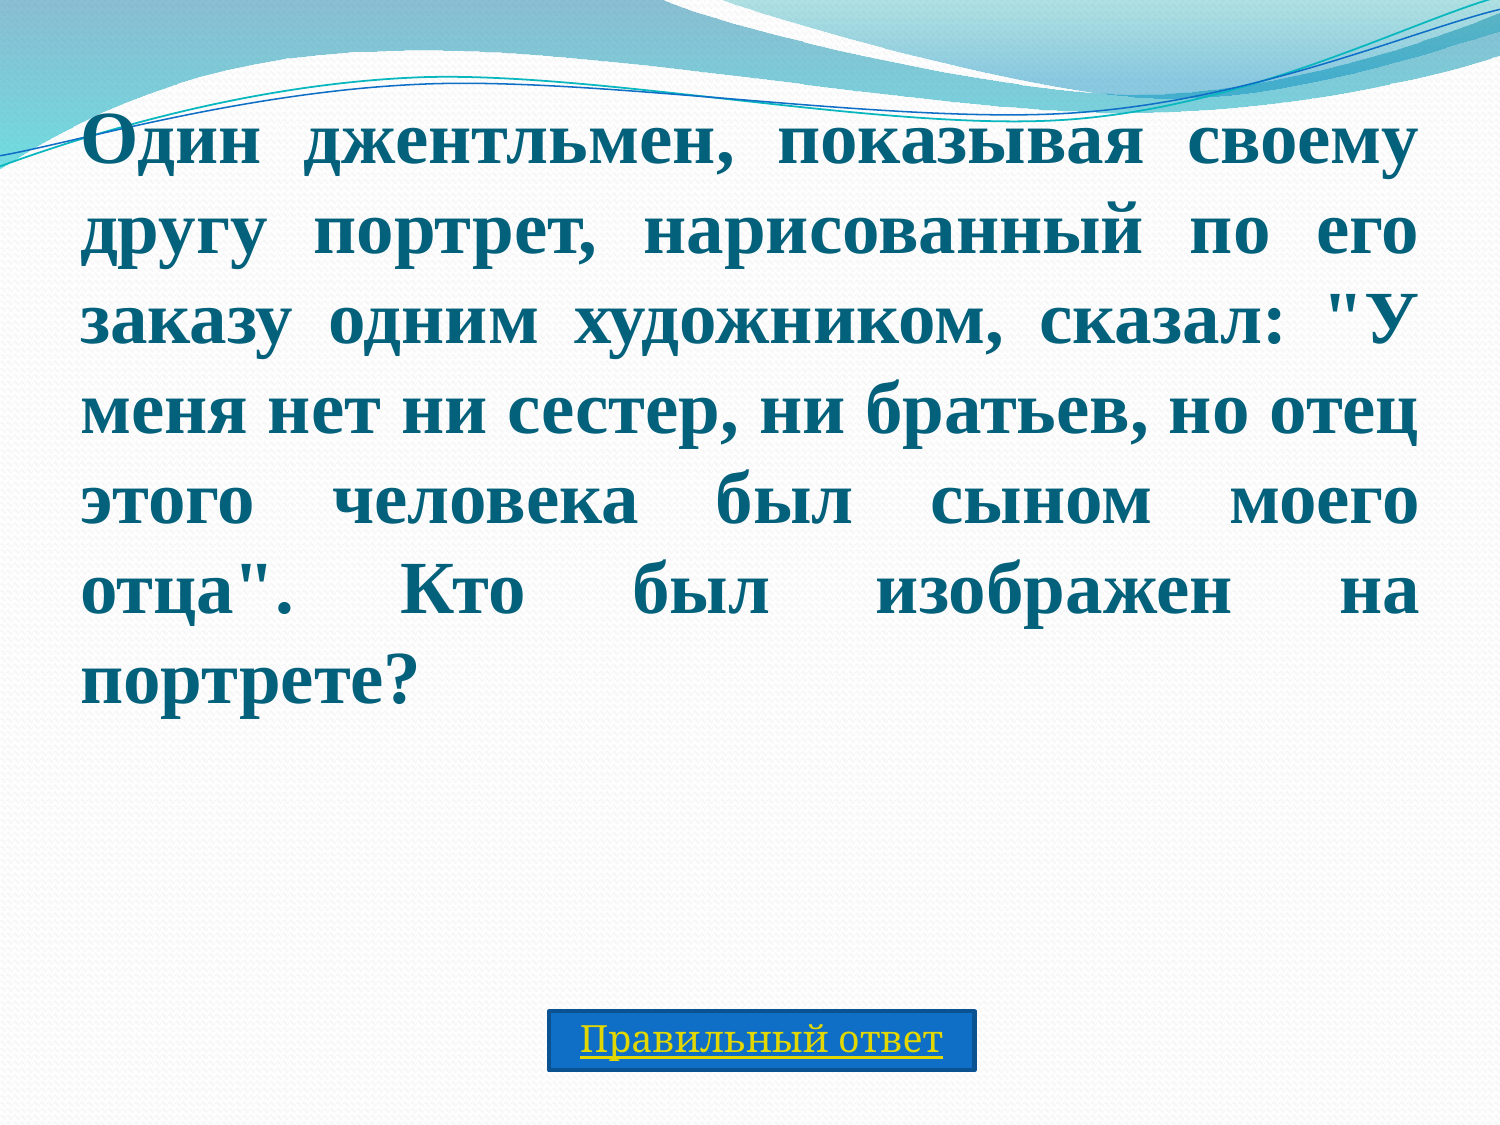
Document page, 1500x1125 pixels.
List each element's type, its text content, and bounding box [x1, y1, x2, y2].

text_box Правильный ответ [547, 1009, 977, 1072]
text_box Один джентльмен, показывая своему другу портрет, нарисованный по его заказу одним художником, сказал: "У меня нет ни сестер, ни братьев, но отец этого человека был сыном моего отца". Кто был изображен на портрете? [64, 81, 1436, 727]
